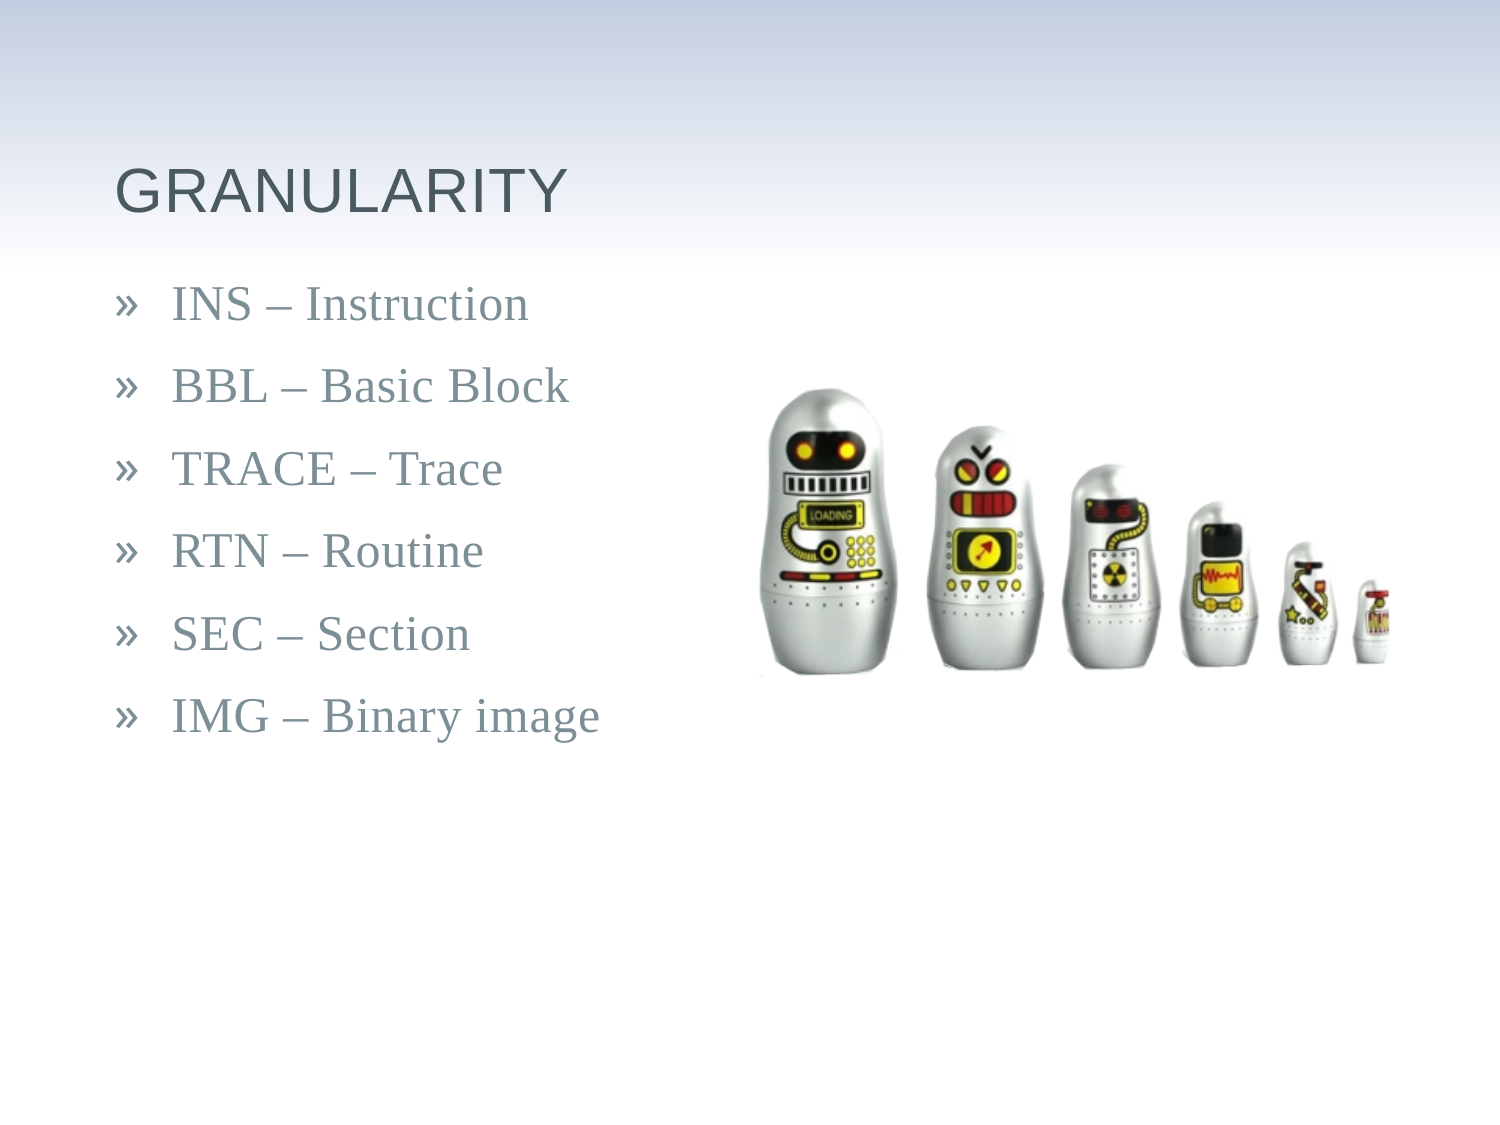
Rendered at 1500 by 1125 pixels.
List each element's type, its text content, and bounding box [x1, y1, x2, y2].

list INS – Instruction BBL – Basic Block TRACE – Trace RTN – Routine SEC – Section IMG – Binary image [99, 262, 1400, 938]
title Granularity [99, 45, 1400, 233]
picture [686, 285, 1450, 794]
